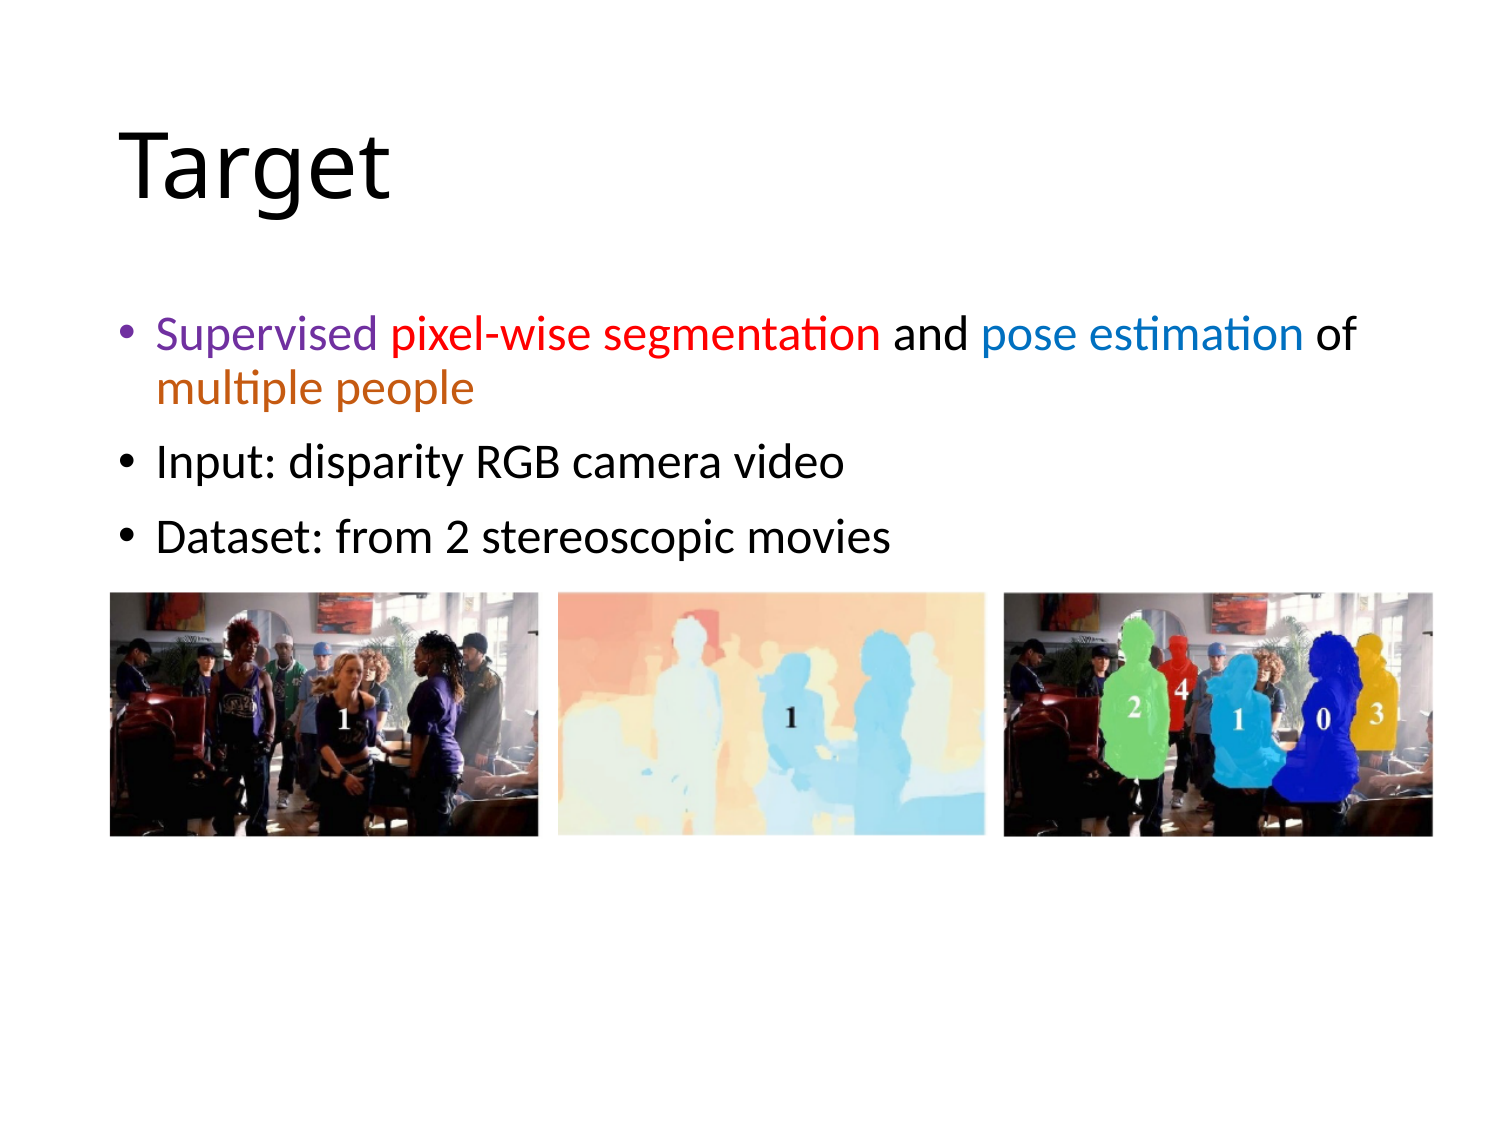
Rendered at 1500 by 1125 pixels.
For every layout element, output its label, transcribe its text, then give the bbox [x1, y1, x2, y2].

picture [558, 589, 988, 839]
title Target [103, 59, 1397, 278]
picture [1003, 589, 1434, 839]
list Supervised pixel-wise segmentation and pose estimation of multiple people Input: disparity RGB camera video Dataset: from 2 stereoscopic movies [103, 299, 1397, 1014]
picture [103, 589, 543, 840]
